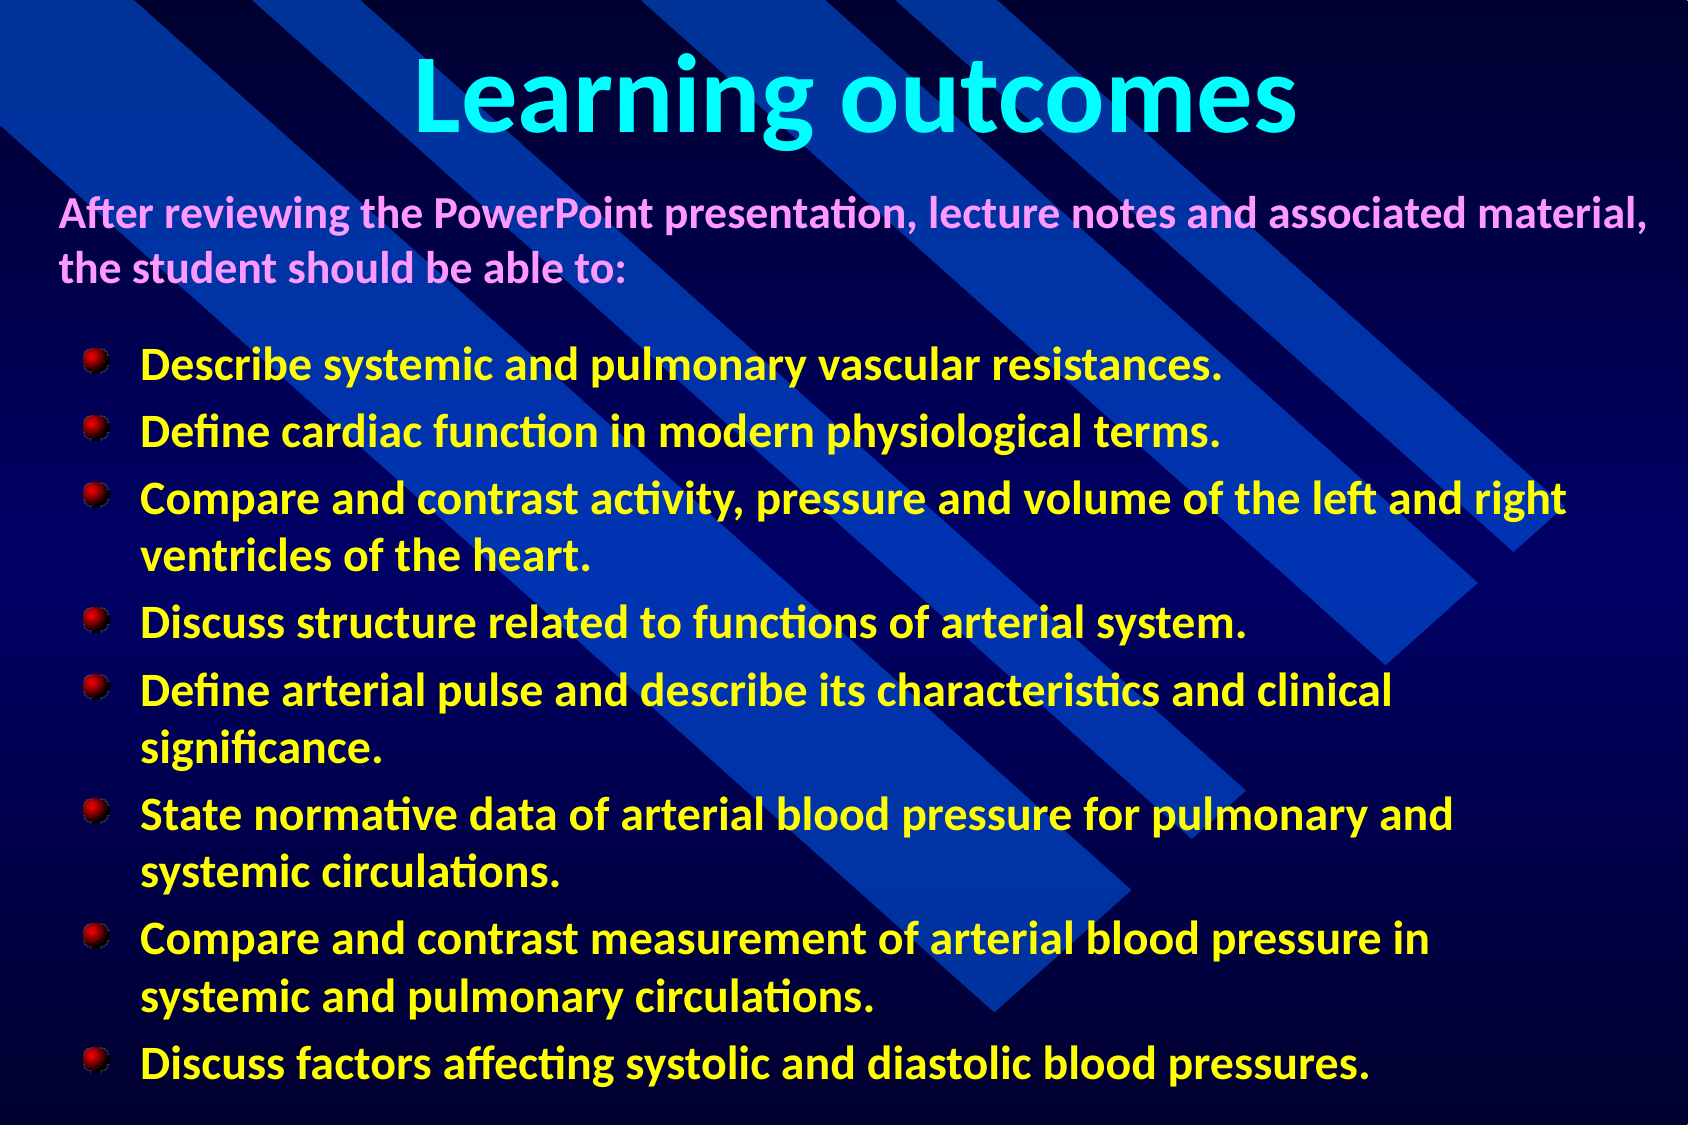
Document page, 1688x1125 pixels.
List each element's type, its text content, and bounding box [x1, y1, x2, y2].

picture [83, 923, 110, 949]
picture [83, 607, 110, 633]
text_box Learning outcomes [281, 12, 1432, 163]
picture [83, 415, 110, 441]
picture [83, 348, 110, 374]
picture [83, 1047, 110, 1073]
picture [83, 798, 110, 824]
picture [83, 674, 110, 700]
text_box After reviewing the PowerPoint presentation, lecture notes and associated material, the student should be able to: [43, 174, 1669, 300]
picture [83, 482, 110, 508]
text_box Describe systemic and pulmonary vascular resistances. Define cardiac function in modern physiological terms. Compare and contrast activity, pressure and volume of the left and right ventricles of the heart. Discuss structure related to functions of arterial system. Define arterial pulse and describe its characteristics and clinical significance. State normative data of arterial blood pressure for pulmonary and systemic circulations. Compare and contrast measurement of arterial blood pressure in systemic and pulmonary circulations. Discuss factors affecting systolic and diastolic blood pressures. [68, 324, 1594, 988]
